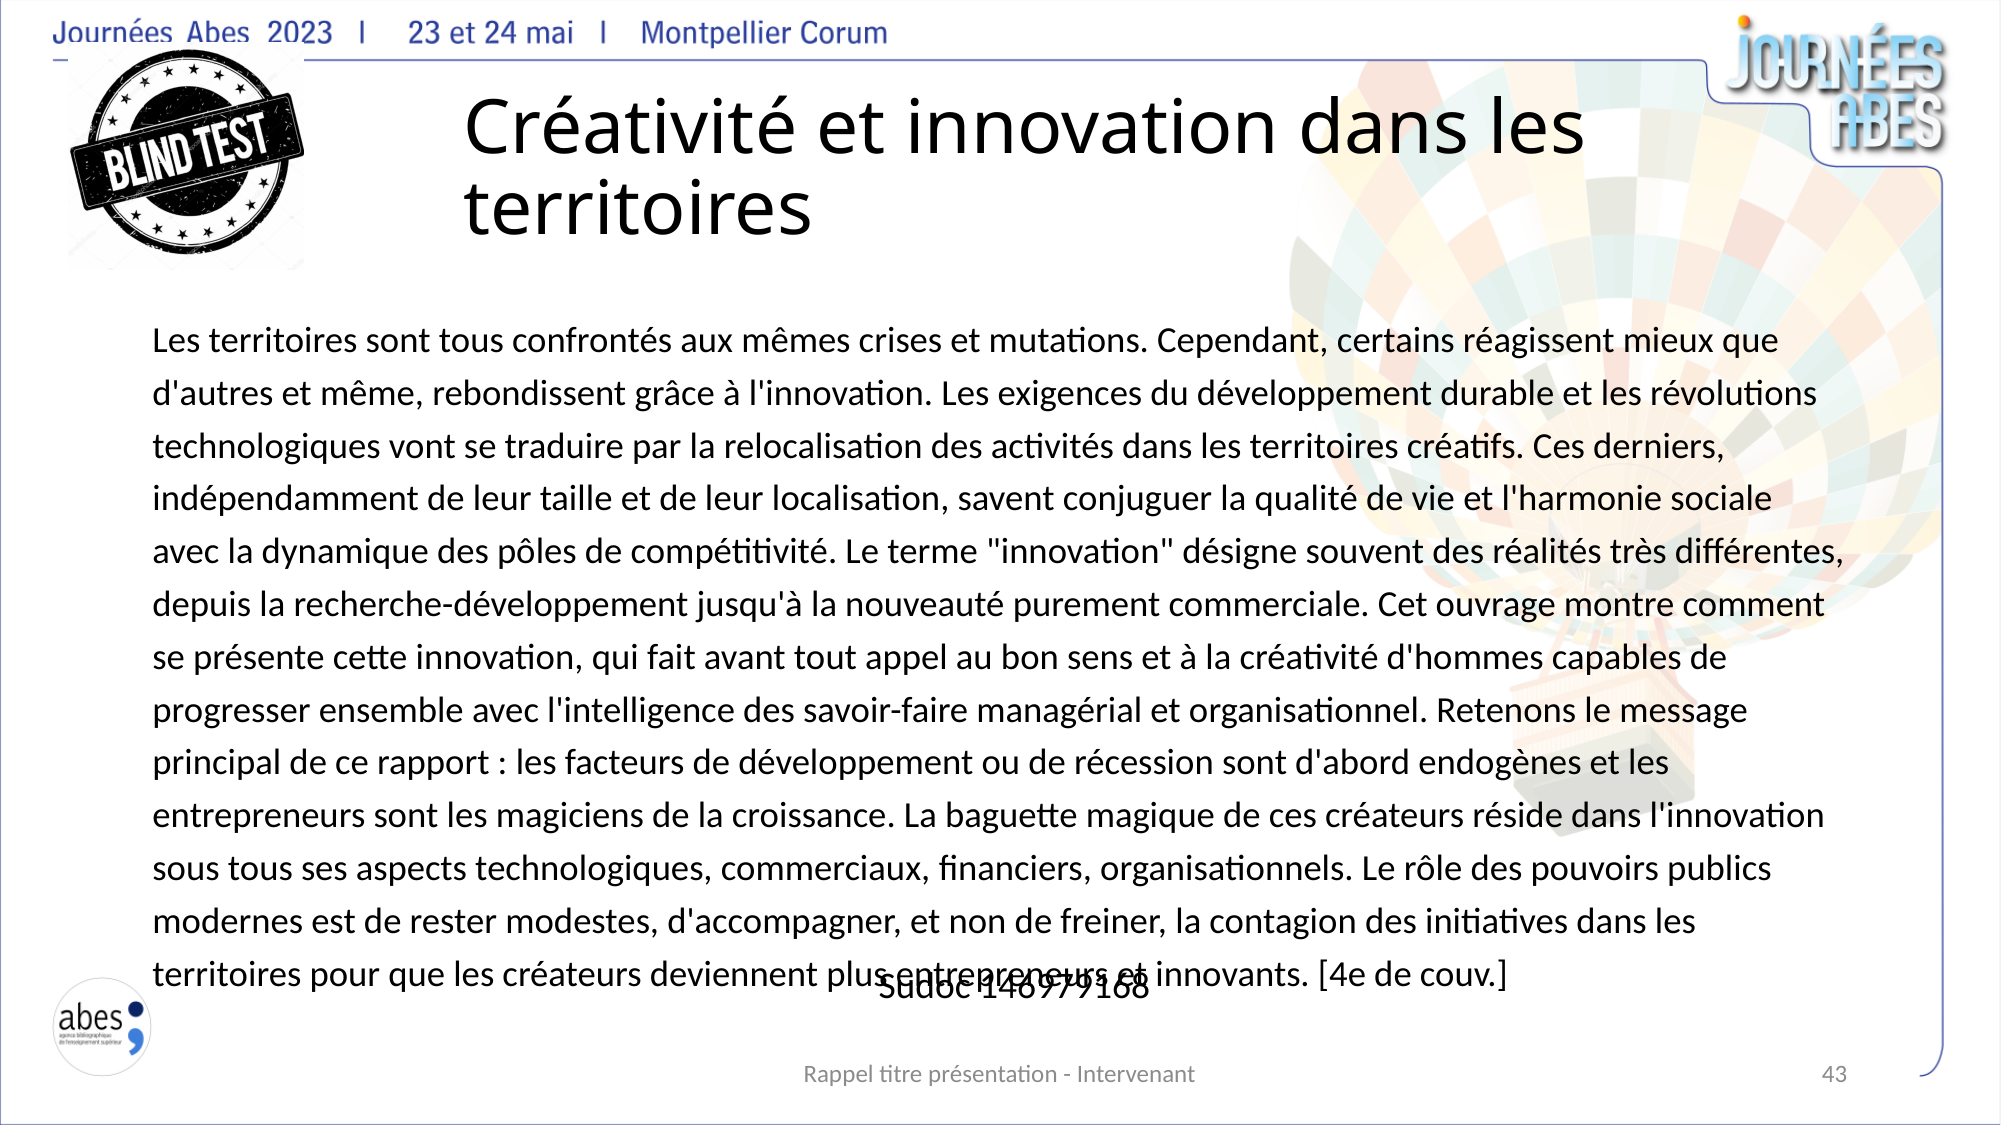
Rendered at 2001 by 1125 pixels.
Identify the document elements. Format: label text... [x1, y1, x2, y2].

title Créativité et innovation dans les territoires [448, 59, 1863, 280]
slide_number 43 [1412, 1042, 1863, 1103]
list Les territoires sont tous confrontés aux mêmes crises et mutations. Cependant, certains réagissent mieux que d'autres et même, rebondissent grâce à l'innovation. Les exigences du développement durable et les révolutions technologiques vont se traduire par la relocalisation des activités dans les territoires créatifs. Ces derniers, indépendamment de leur taille et de leur localisation, savent conjuguer la qualité de vie et l'harmonie sociale avec la dynamique des pôles de compétitivité. Le terme "innovation" désigne souvent des réalités très différentes, depuis la recherche-développement jusqu'à la nouveauté purement commerciale. Cet ouvrage montre comment se présente cette innovation, qui fait avant tout appel au bon sens et à la créativité d'hommes capables de progresser ensemble avec l'intelligence des savoir-faire managérial et organisationnel. Retenons le message principal de ce rapport : les facteurs de développement ou de récession sont d'abord endogènes et les entrepreneurs sont les magiciens de la croissance. La baguette magique de ces créateurs réside dans l'innovation sous tous ses aspects technologiques, commerciaux, financiers, organisationnels. Le rôle des pouvoirs publics modernes est de rester modestes, d'accompagner, et non de freiner, la contagion des initiatives dans les territoires pour que les créateurs deviennent plus entrepreneurs et innovants. [4e de couv.] [137, 299, 1863, 1014]
text_box Sudoc 146979168 [863, 953, 1314, 1014]
footer Rappel titre présentation - Intervenant [662, 1042, 1338, 1103]
picture [0, 0, 2001, 1125]
